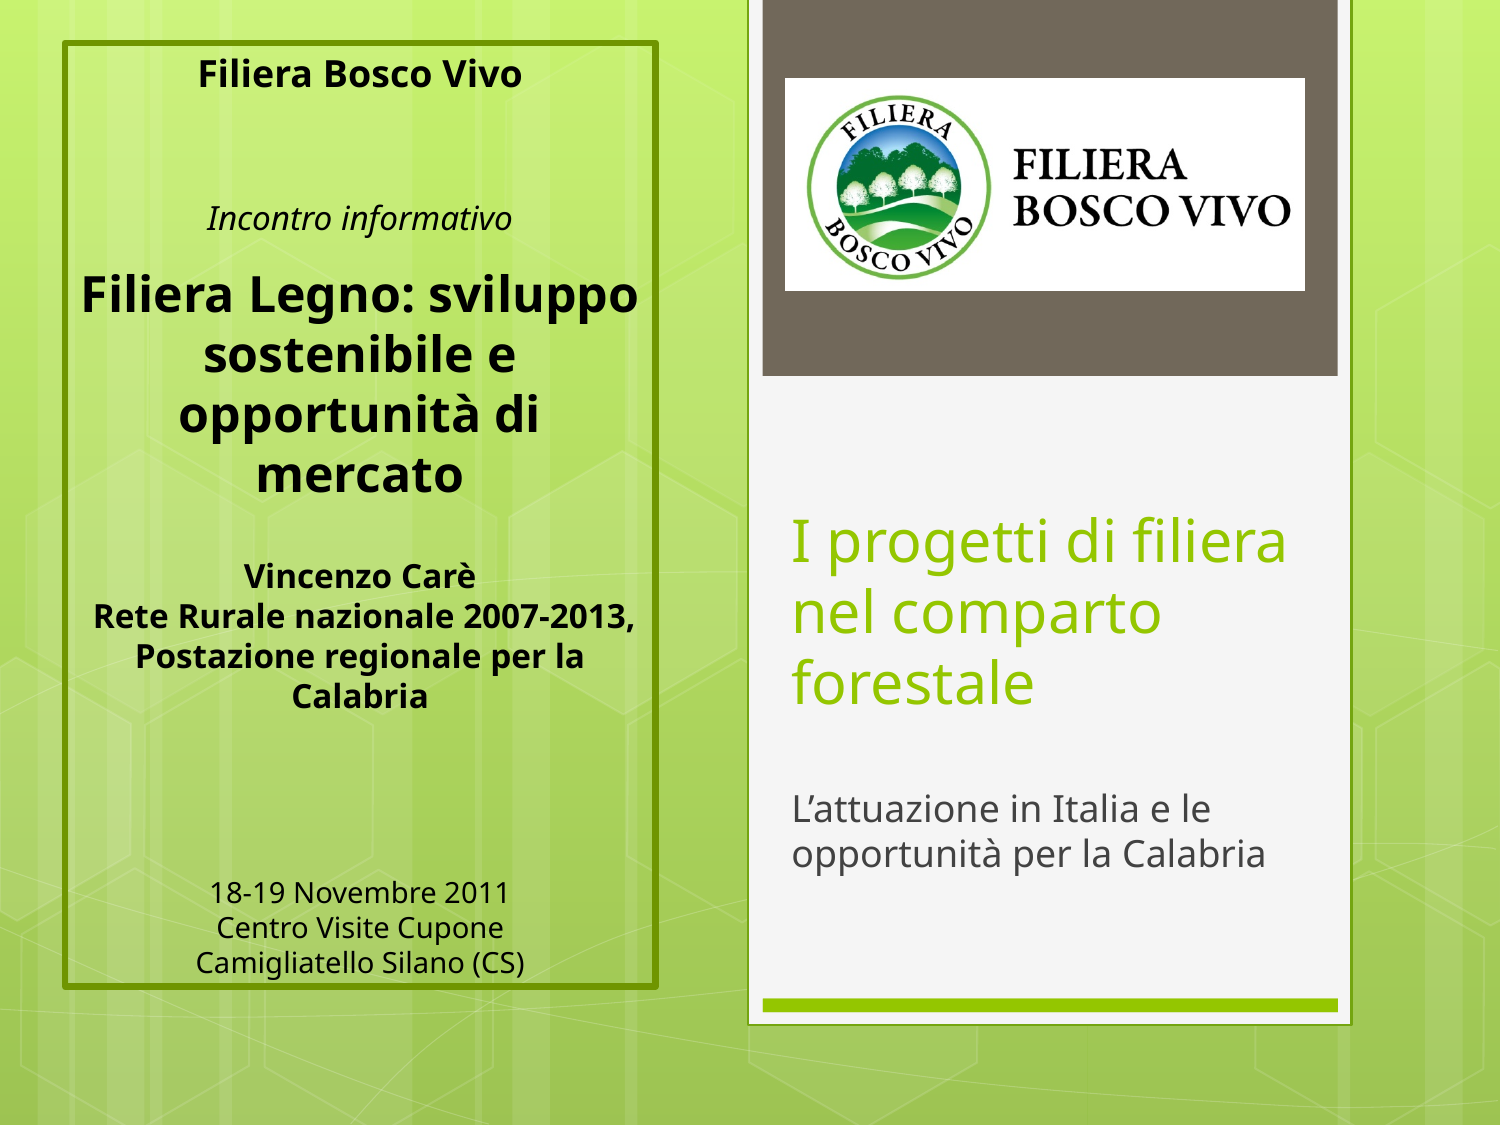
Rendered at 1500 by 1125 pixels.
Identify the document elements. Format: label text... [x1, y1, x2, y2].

picture [785, 77, 1305, 291]
title I progetti di filiera nel comparto forestale [776, 444, 1320, 724]
text_box Filiera Bosco Vivo Incontro informativo Filiera Legno: sviluppo sostenibile e opportunità di mercato Vincenzo Carè Rete Rurale nazionale 2007-2013, Postazione regionale per la Calabria 18-19 Novembre 2011 Centro Visite Cupone Camigliatello Silano (CS) [64, 42, 656, 987]
subtitle L’attuazione in Italia e le opportunità per la Calabria [776, 725, 1320, 933]
